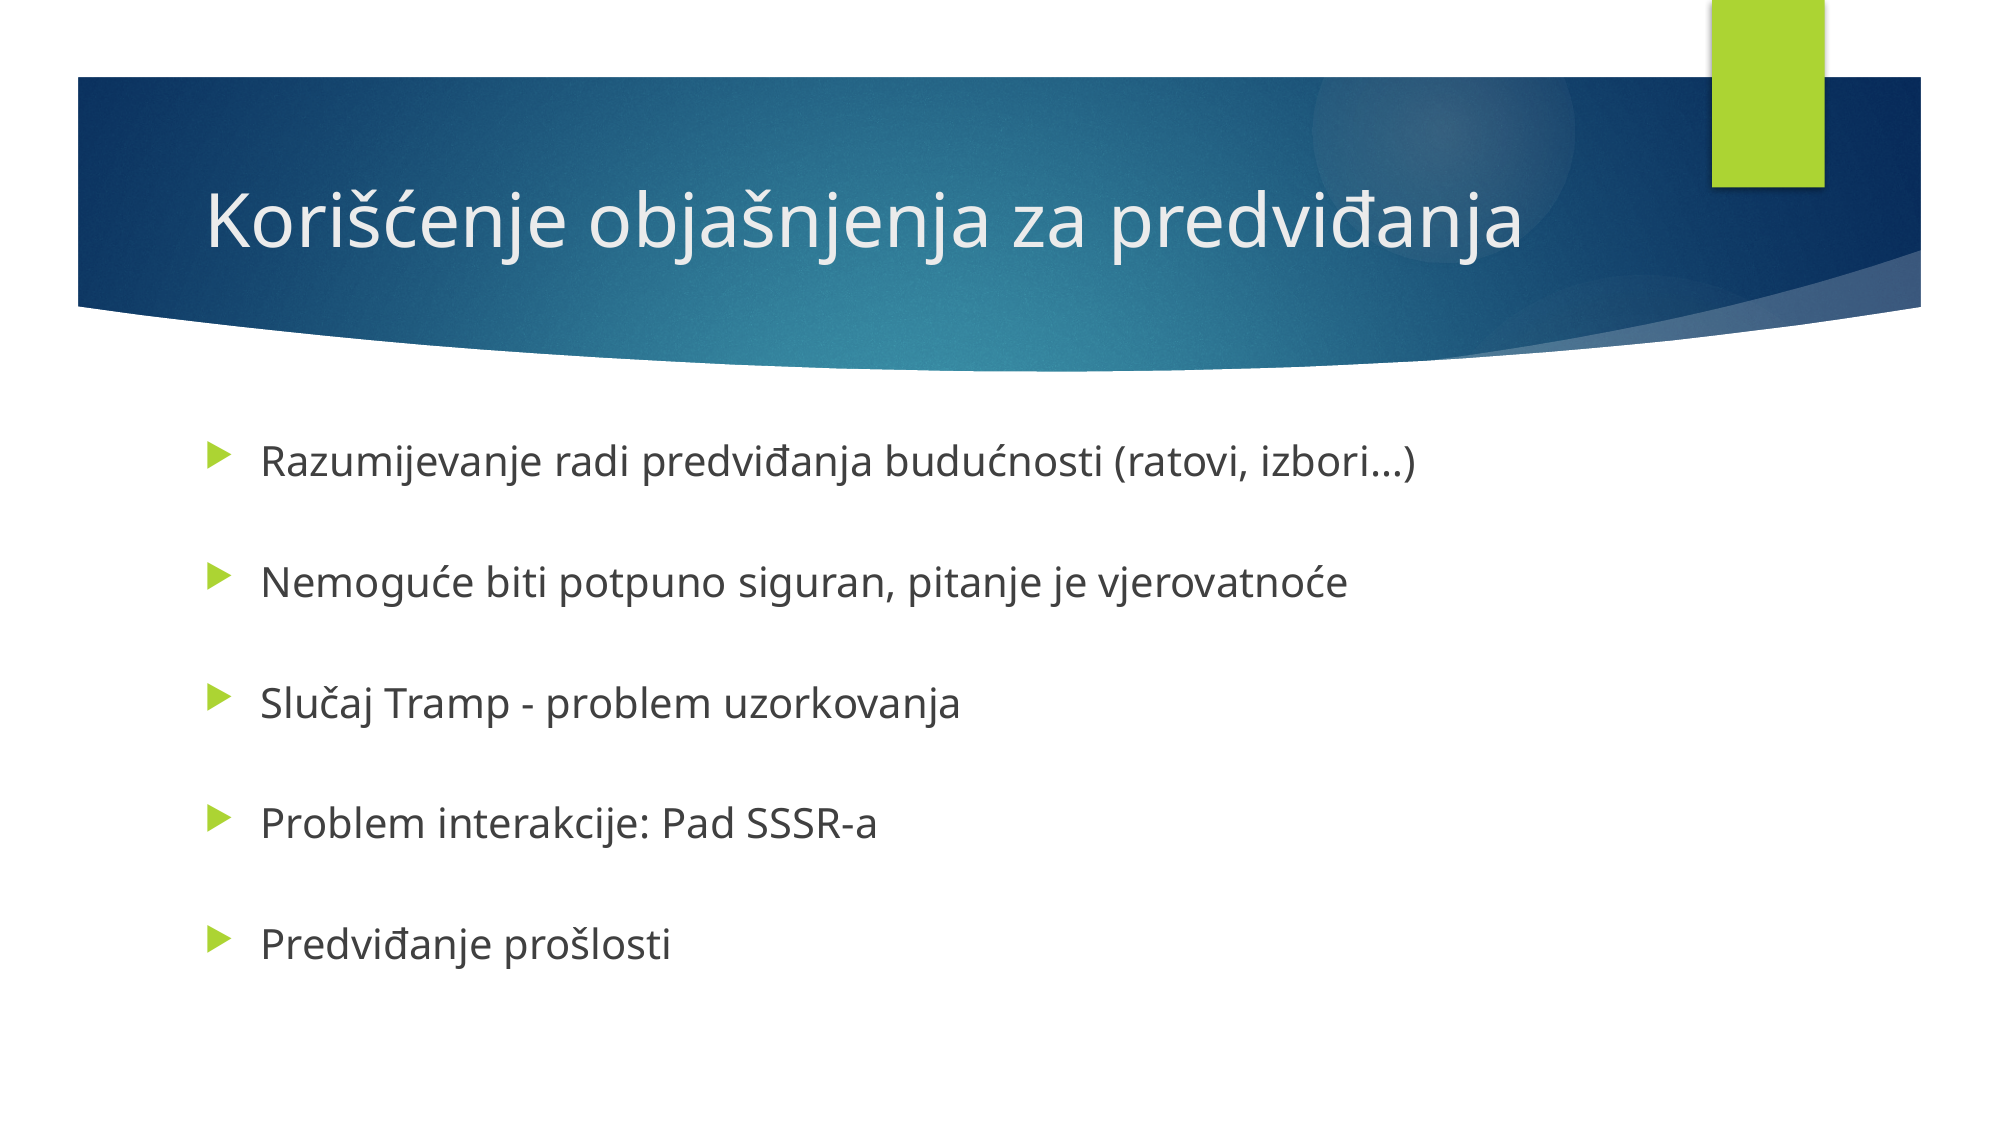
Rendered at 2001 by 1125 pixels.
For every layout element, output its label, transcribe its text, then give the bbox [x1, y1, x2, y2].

title Korišćenje objašnjenja za predviđanja [189, 159, 1627, 276]
list Razumijevanje radi predviđanja budućnosti (ratovi, izbori…) Nemoguće biti potpuno siguran, pitanje je vjerovatnoće Slučaj Tramp - problem uzorkovanja Problem interakcije: Pad SSSR-a Predviđanje prošlosti [189, 427, 1787, 1061]
